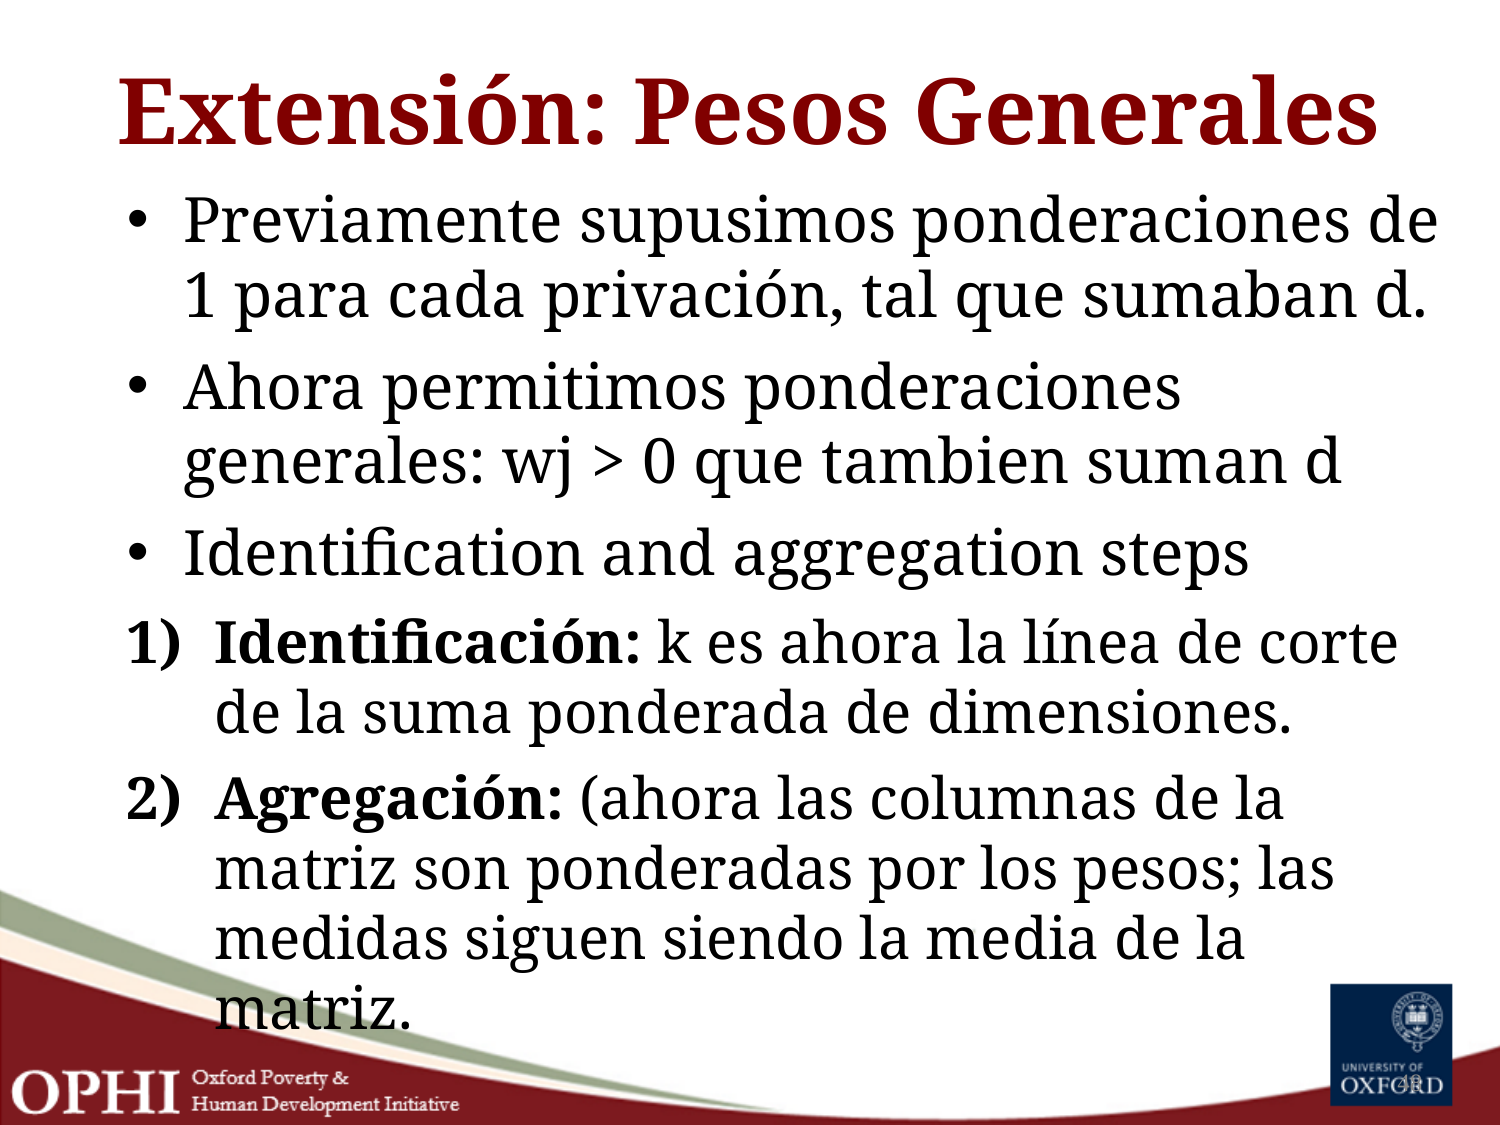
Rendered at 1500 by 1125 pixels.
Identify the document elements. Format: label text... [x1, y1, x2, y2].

picture [0, 0, 1500, 1125]
list Previamente supusimos ponderaciones de 1 para cada privación, tal que sumaban d. Ahora permitimos ponderaciones generales: wj > 0 que tambien suman d Identification and aggregation steps Identificación: k es ahora la línea de corte de la suma ponderada de dimensiones. Agregación: (ahora las columnas de la matriz son ponderadas por los pesos; las medidas siguen siendo la media de la matriz. [112, 172, 1463, 916]
slide_number 48 [1382, 1060, 1426, 1104]
title Extensión: Pesos Generales [75, 45, 1425, 185]
